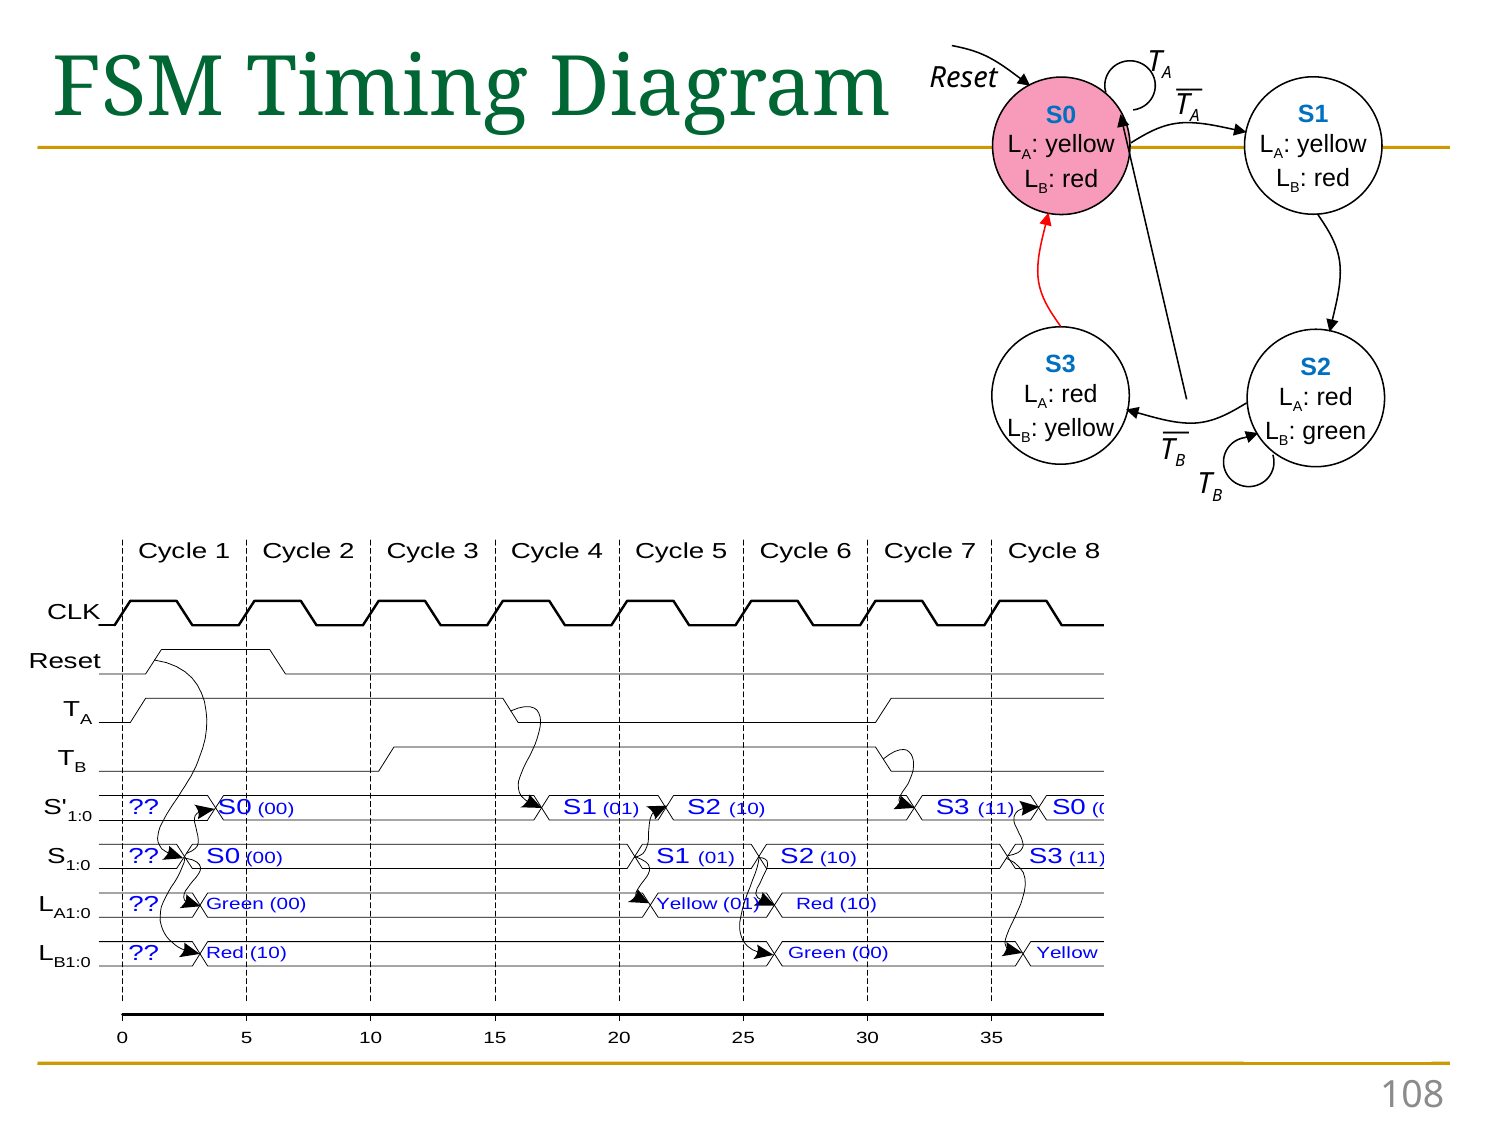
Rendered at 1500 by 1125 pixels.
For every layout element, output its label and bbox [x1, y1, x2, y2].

title [1143, 134, 1232, 200]
title [37, 24, 1450, 200]
title [1013, 78, 1026, 90]
slide_number [1121, 1066, 1460, 1125]
list [0, 524, 1476, 1066]
text_box [914, 35, 1397, 512]
title [1143, 90, 1160, 134]
